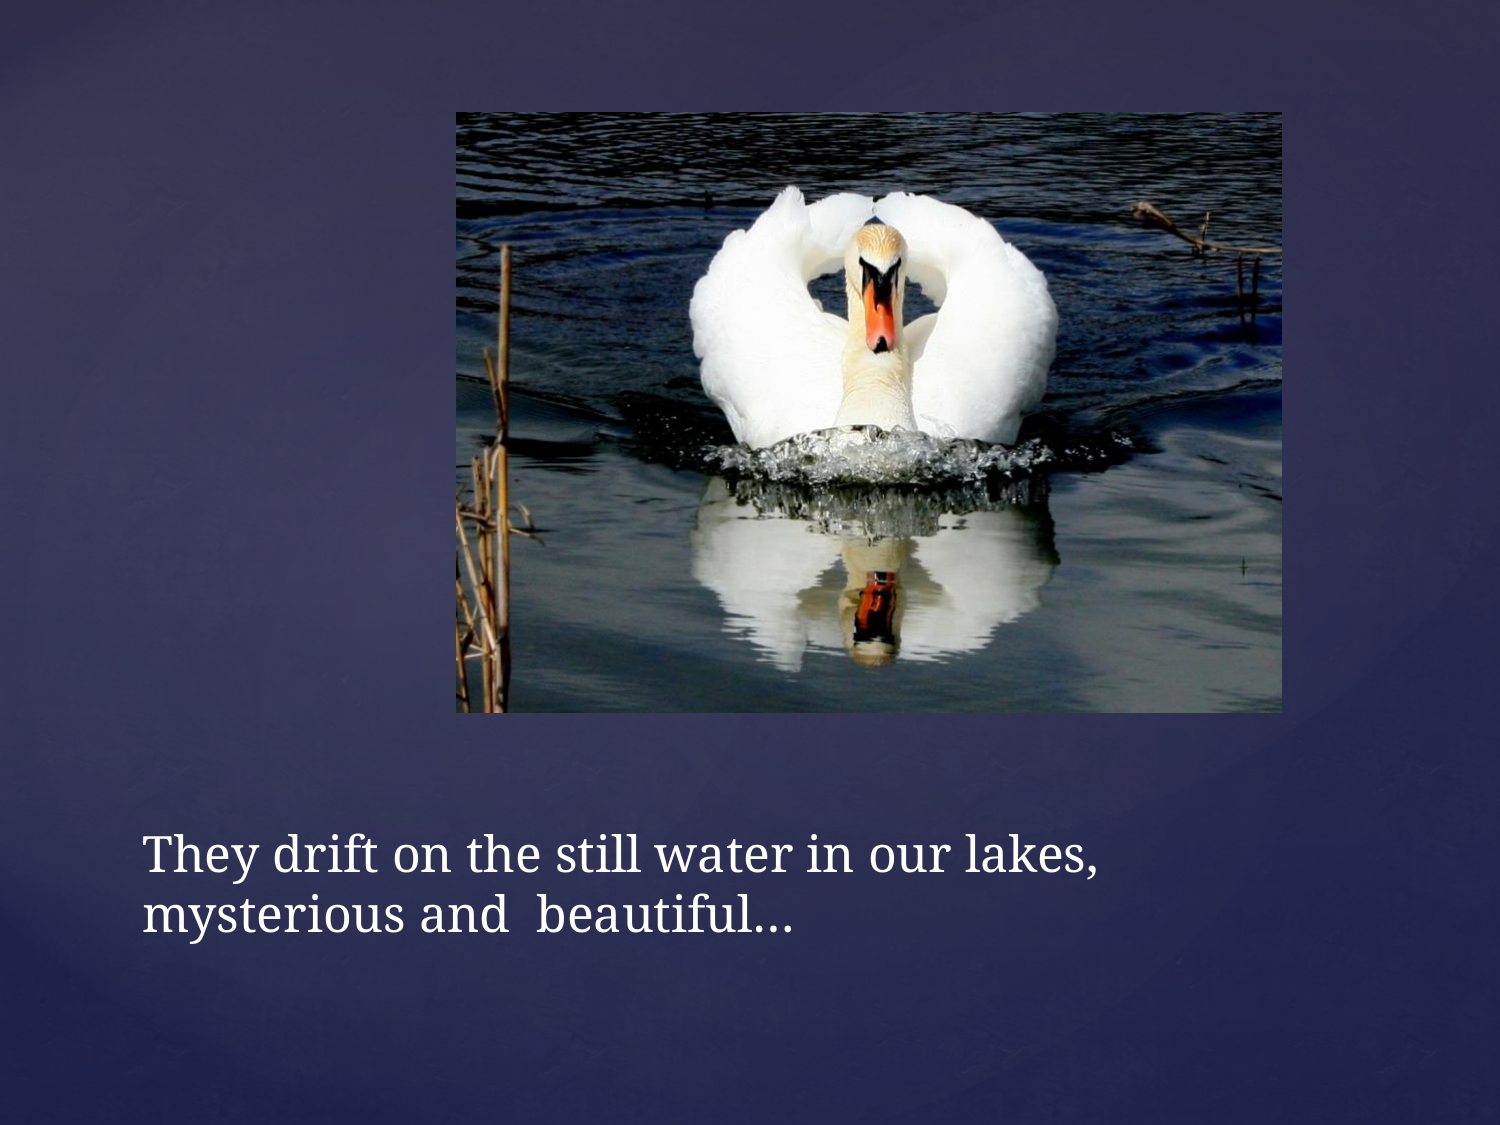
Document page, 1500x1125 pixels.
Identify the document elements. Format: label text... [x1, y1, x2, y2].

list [455, 111, 1282, 713]
title They drift on the still water in our lakes, mysterious and beautiful… [127, 800, 1365, 950]
